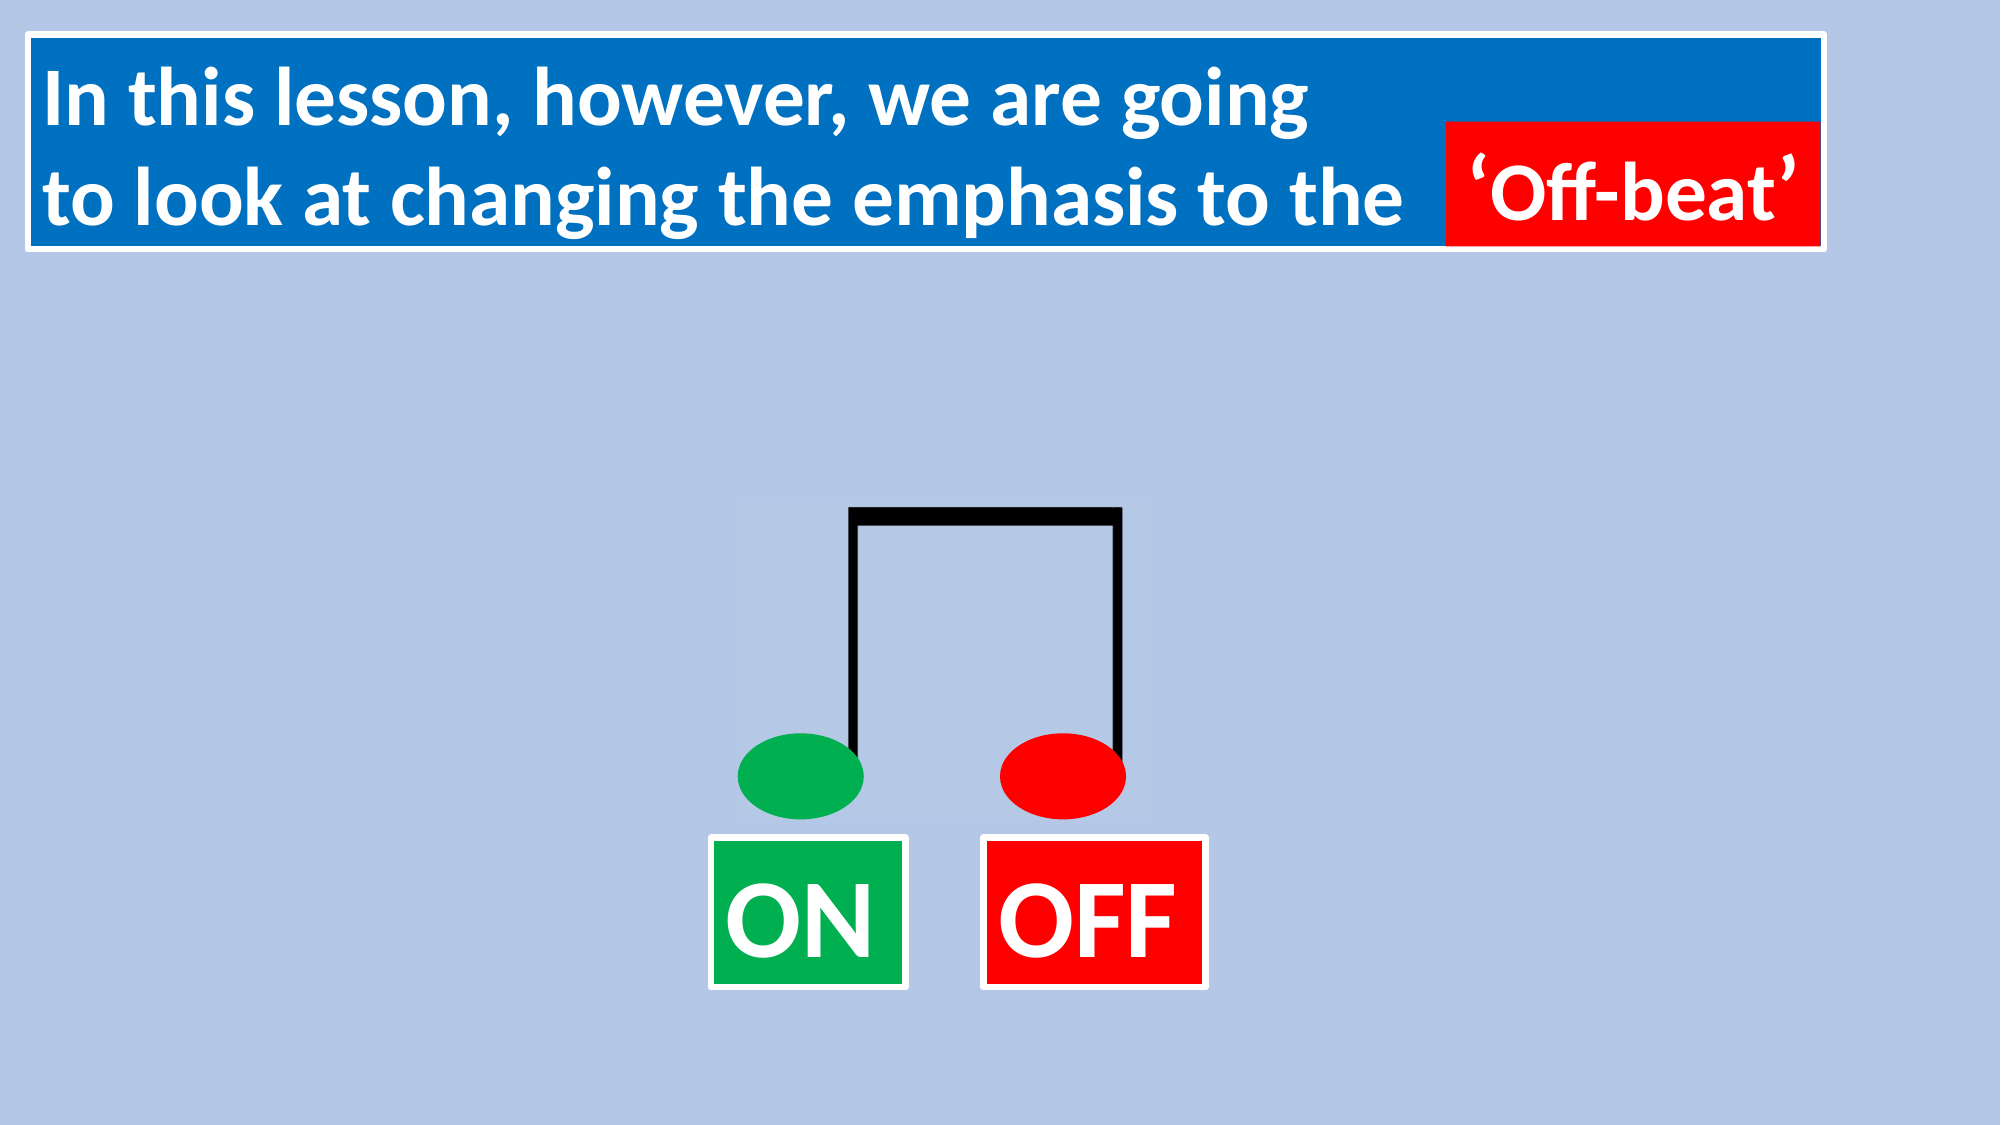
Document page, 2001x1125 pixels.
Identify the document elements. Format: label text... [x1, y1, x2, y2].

text_box ON [710, 837, 906, 988]
text_box OFF [983, 837, 1206, 988]
text_box ‘Off-beat’ [1446, 121, 1821, 247]
text_box In this lesson, however, we are going to look at changing the emphasis to the [27, 34, 1825, 250]
picture [737, 499, 1149, 820]
